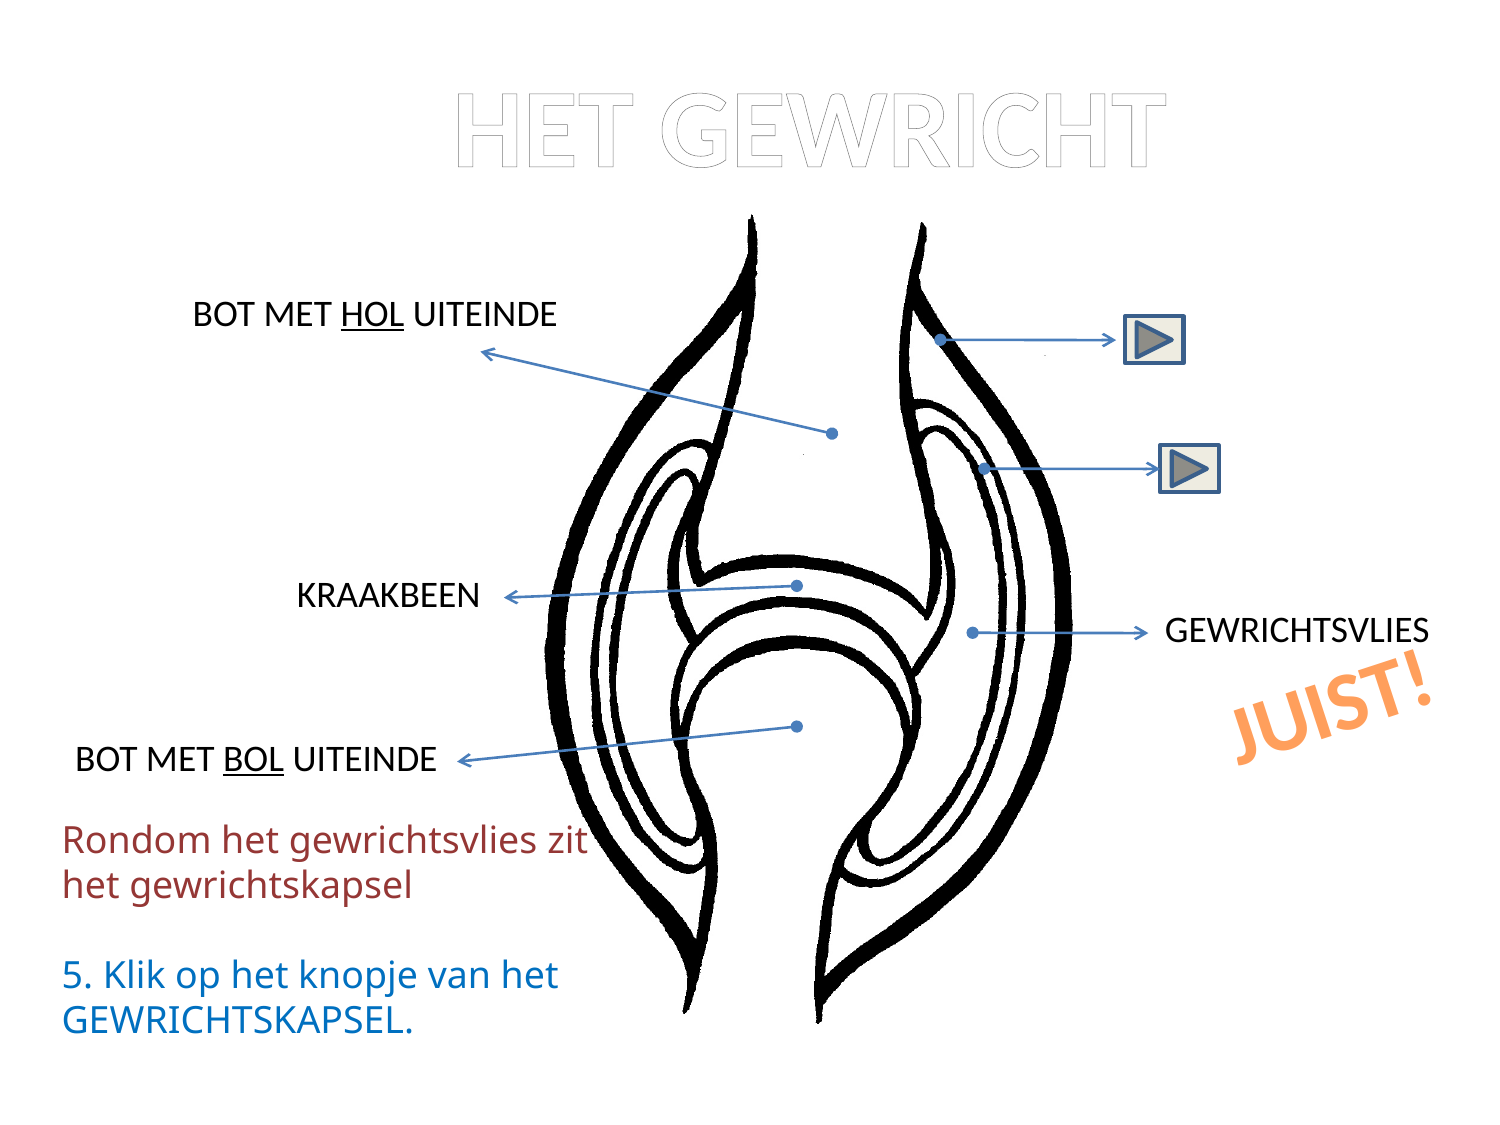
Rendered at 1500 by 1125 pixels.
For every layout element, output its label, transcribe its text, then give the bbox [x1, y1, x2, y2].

text_box BOT MET HOL UITEINDE [177, 281, 498, 341]
text_box JUIST! [1196, 658, 1462, 795]
text_box Rondom het gewrichtsvlies zit het gewrichtskapsel 5. Klik op het knopje van het GEWRICHTSKAPSEL. [46, 808, 498, 1049]
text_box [503, 585, 798, 598]
picture [503, 163, 1114, 1067]
text_box [1158, 443, 1221, 494]
text_box KRAAKBEEN [282, 562, 496, 623]
text_box BOT MET BOL UITEINDE [60, 726, 453, 787]
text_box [456, 726, 798, 762]
text_box HET GEWRICHT [437, 46, 1183, 197]
text_box [1123, 314, 1186, 365]
text_box GEWRICHTSVLIES [1150, 597, 1445, 658]
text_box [480, 351, 833, 434]
